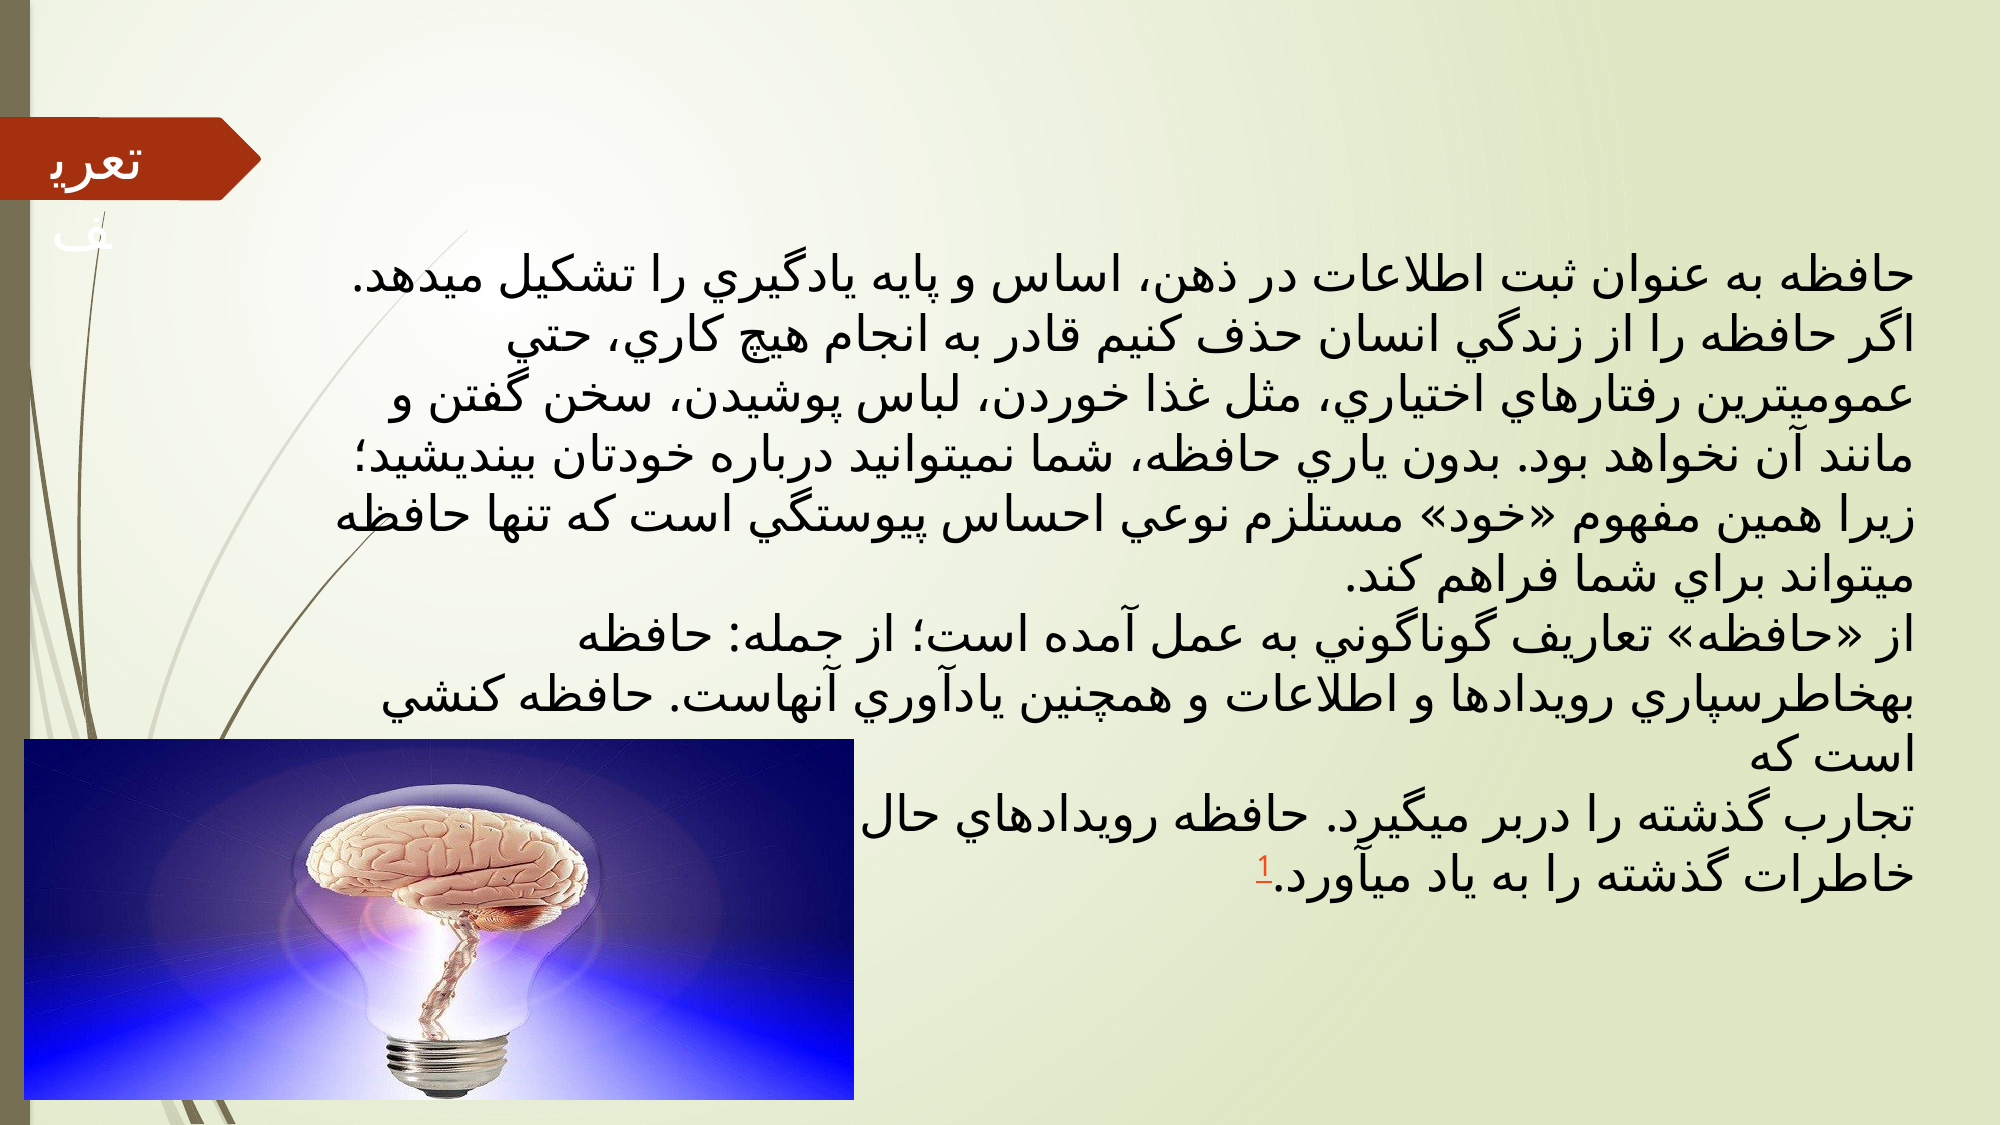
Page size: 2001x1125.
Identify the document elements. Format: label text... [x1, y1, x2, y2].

picture [24, 739, 854, 1101]
text_box تعریف [36, 113, 196, 269]
text_box حافظه به عنوان ثبت اطلاعات در ذهن، اساس و پايه يادگيري را تشكيل مي‏دهد. اگر حافظه را از زندگي انسان حذف كنيم قادر به انجام هيچ كاري، حتي عمومي‏ترين رفتارهاي اختياري، مثل غذا خوردن، لباس پوشيدن، سخن گفتن و مانند آن نخواهد بود. بدون ياري حافظه، شما نمي‏توانيد درباره خودتان بينديشيد؛ زيرا همين مفهوم «خود» مستلزم نوعي احساس پيوستگي است كه تنها حافظه مي‏تواند براي شما فراهم كند. از «حافظه» تعاريف گوناگوني به عمل آمده است؛ از جمله: حافظه به‏خاطرسپاري رويدادها و اطلاعات و همچنين يادآوري آنهاست. حافظه كنشي است كه تجارب گذشته را دربر مي‏گيرد. حافظه رويدادهاي حال را نگه‏داري مي‏كند و خاطرات گذشته را به ياد مي‏آورد.1 [265, 234, 1933, 910]
